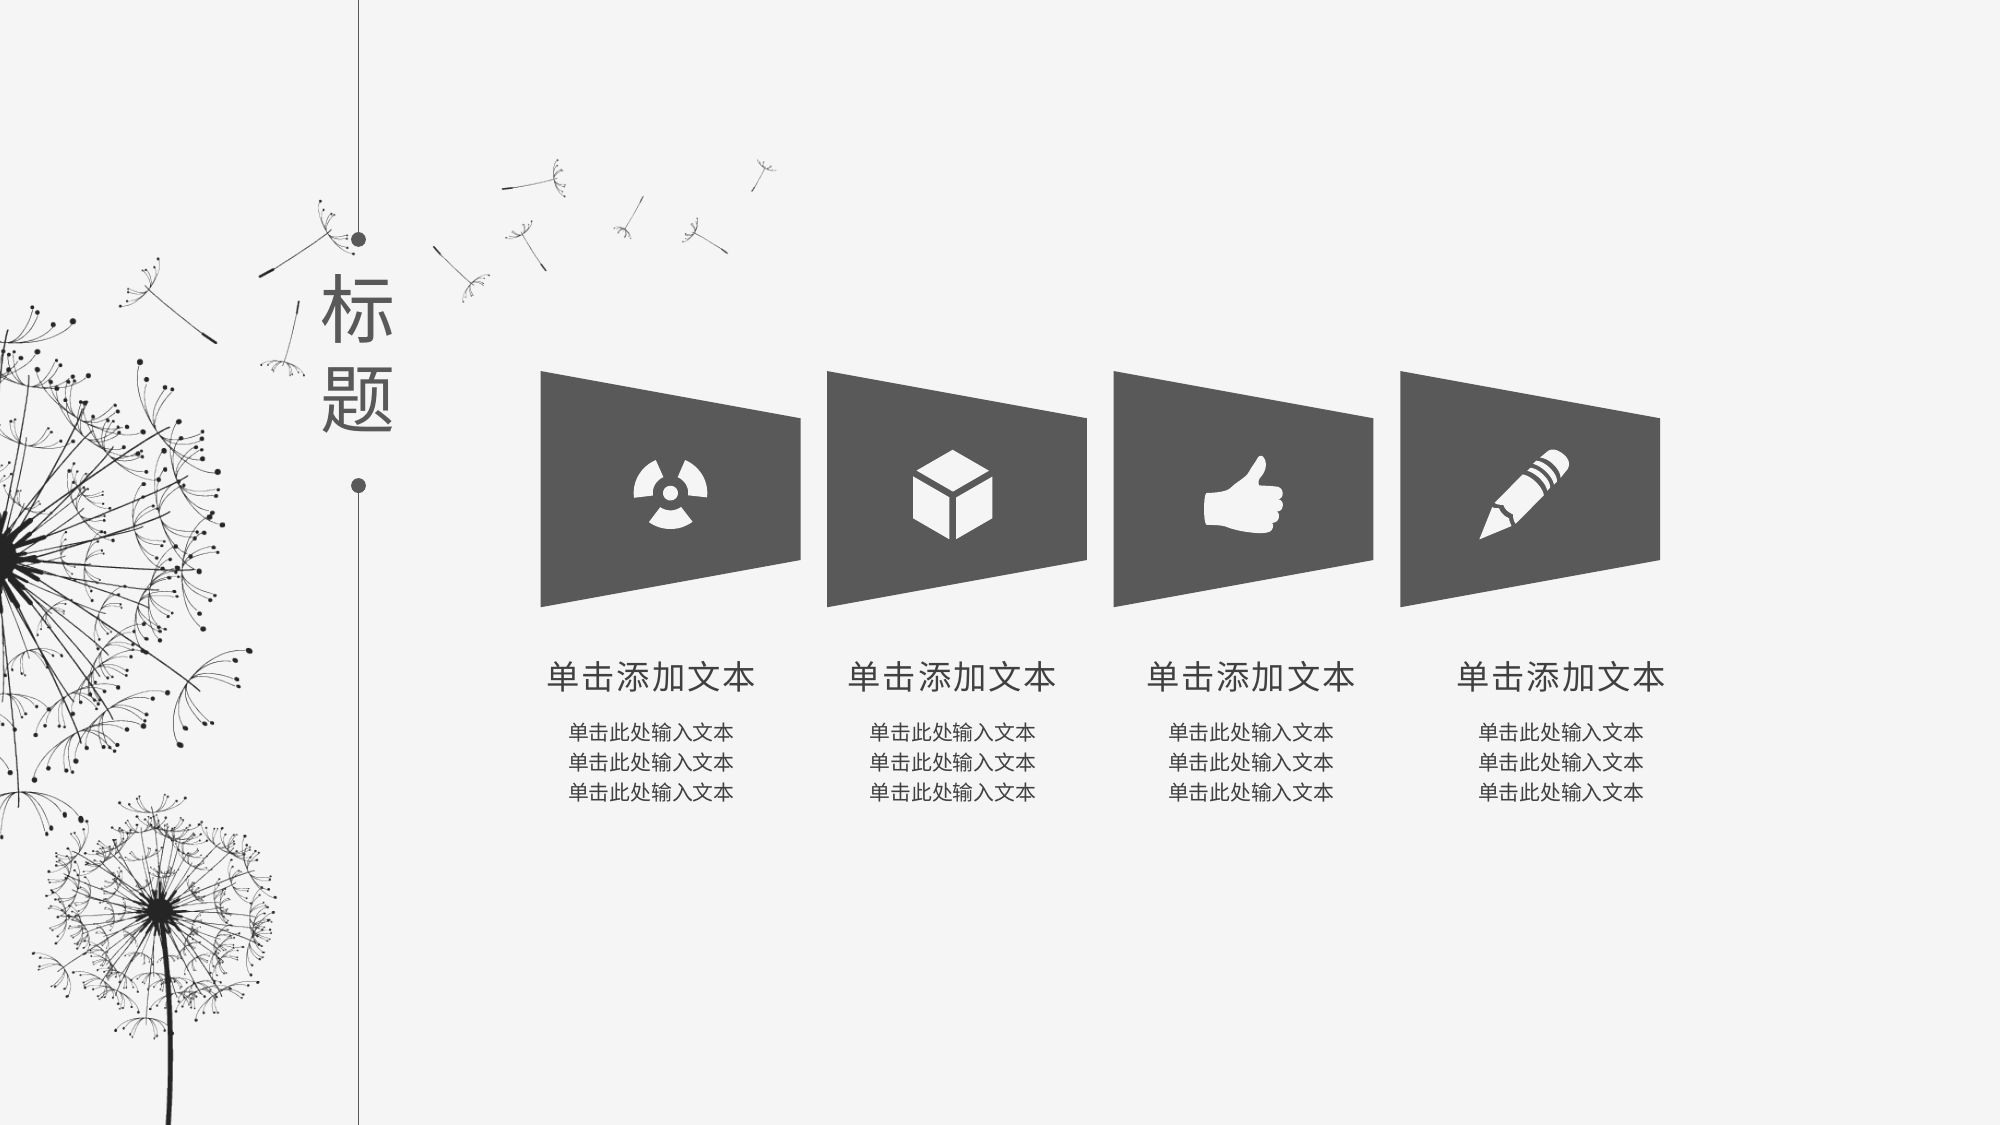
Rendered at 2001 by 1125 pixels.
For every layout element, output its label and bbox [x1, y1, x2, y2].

text_box [1113, 370, 1374, 608]
text_box [1101, 648, 1401, 813]
text_box [803, 648, 1100, 813]
text_box [0, 0, 815, 1125]
text_box [501, 648, 801, 813]
text_box [1411, 648, 1711, 813]
text_box [540, 370, 801, 608]
text_box [1399, 370, 1661, 608]
text_box [826, 370, 1088, 608]
